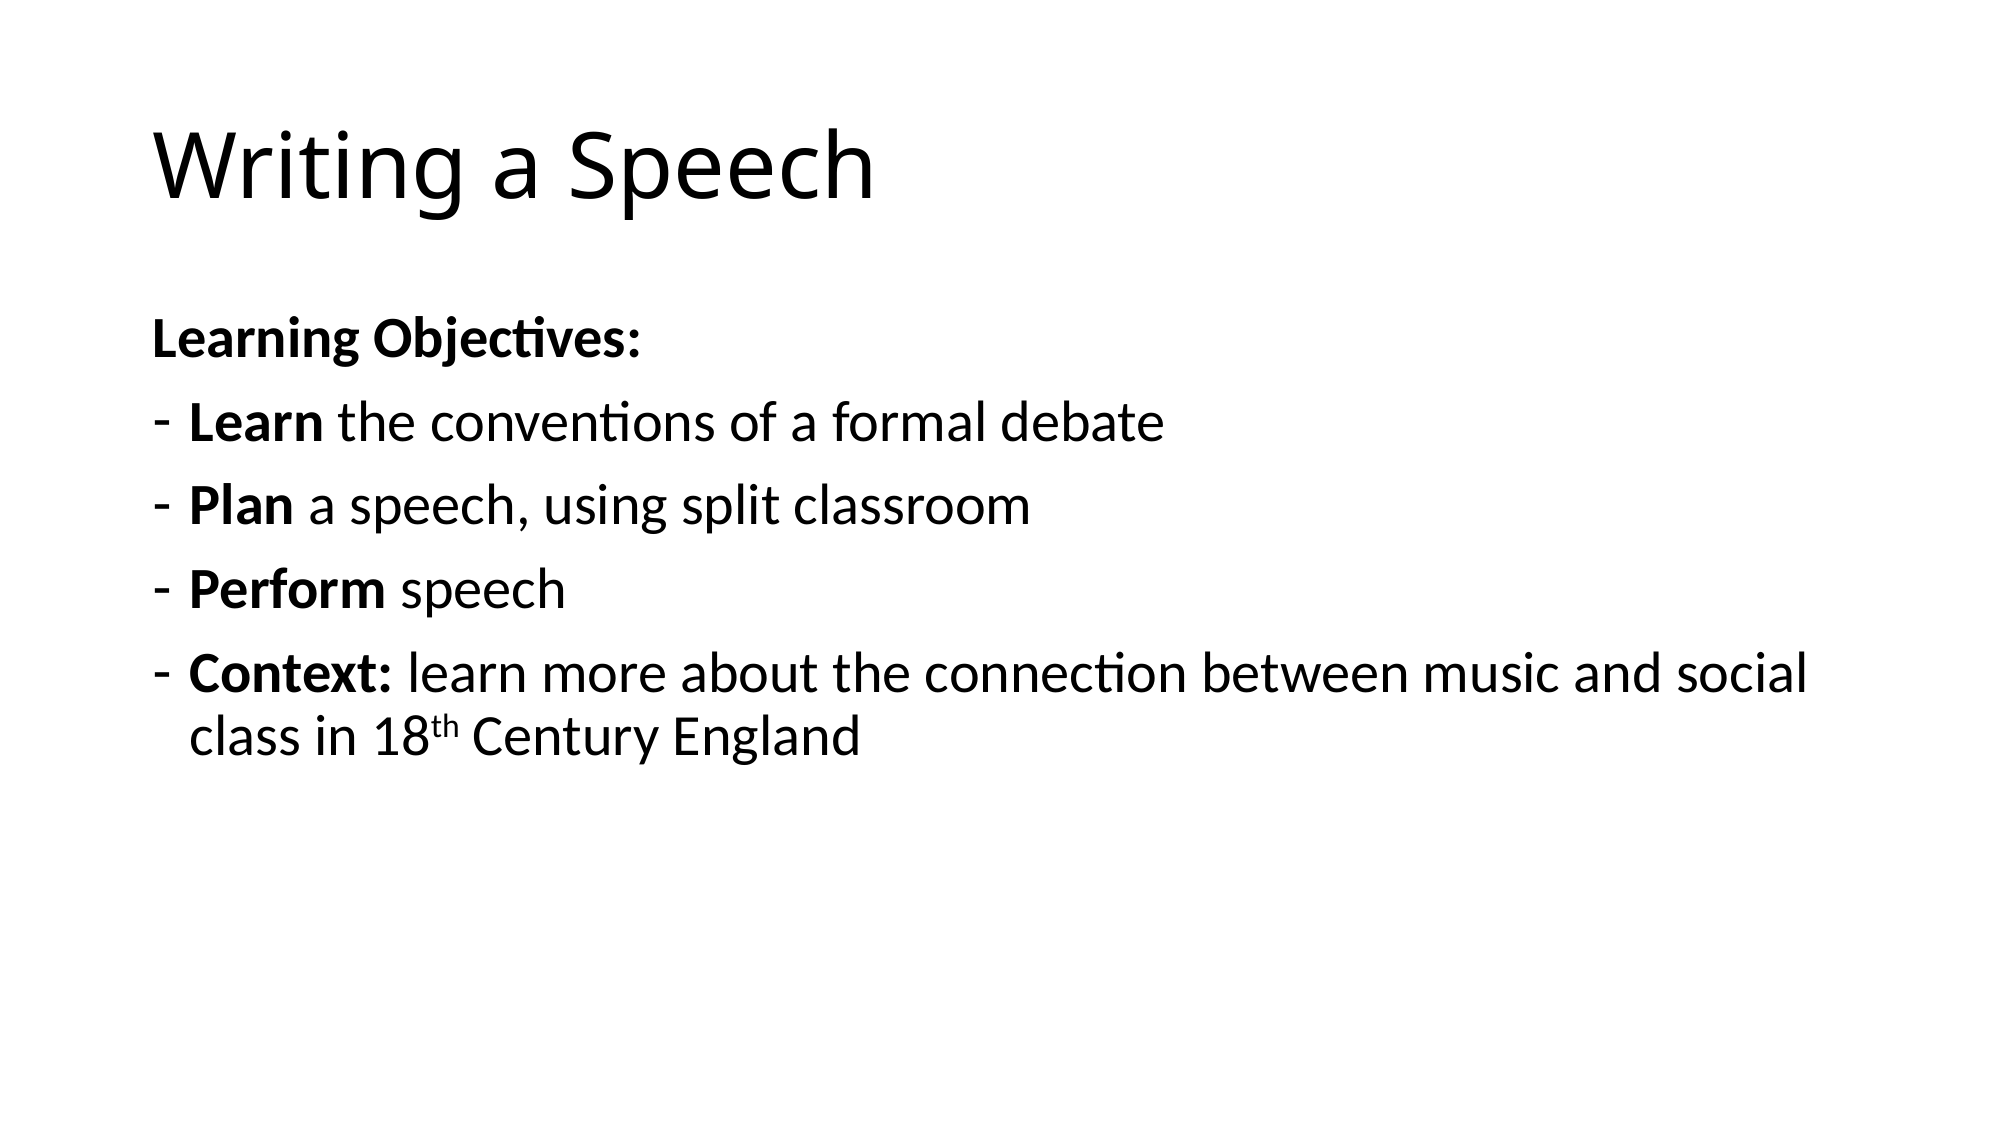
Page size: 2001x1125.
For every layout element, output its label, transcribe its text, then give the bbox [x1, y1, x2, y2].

list Learning Objectives: Learn the conventions of a formal debate Plan a speech, using split classroom Perform speech Context: learn more about the connection between music and social class in 18th Century England [137, 299, 1863, 1014]
title Writing a Speech [137, 59, 1863, 278]
